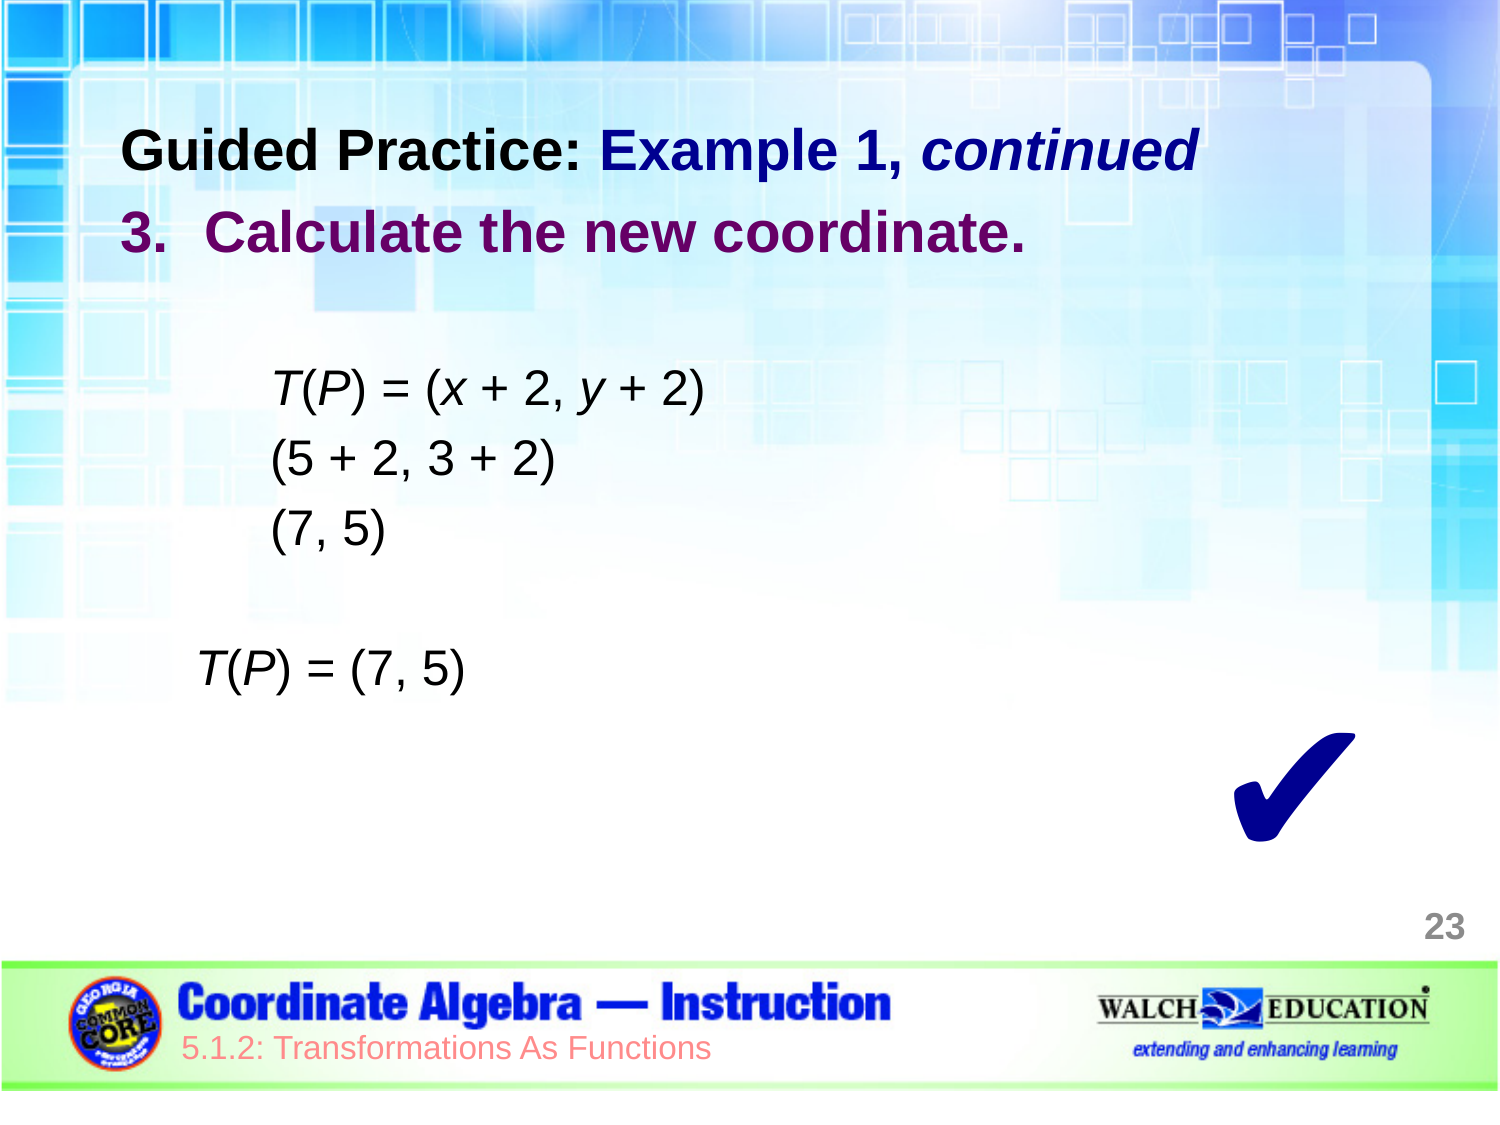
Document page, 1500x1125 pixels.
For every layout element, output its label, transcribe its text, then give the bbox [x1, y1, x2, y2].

text_box ✔ [1128, 651, 1394, 907]
subtitle Guided Practice: Example 1, continued Calculate the new coordinate. T(P) = (x + 2, y + 2) (5 + 2, 3 + 2) (7, 5) T(P) = (7, 5) [105, 105, 1394, 925]
slide_number 23 [1361, 901, 1481, 949]
picture [1, 0, 1500, 1091]
footer 5.1.2: Transformations As Functions [166, 1024, 1080, 1069]
